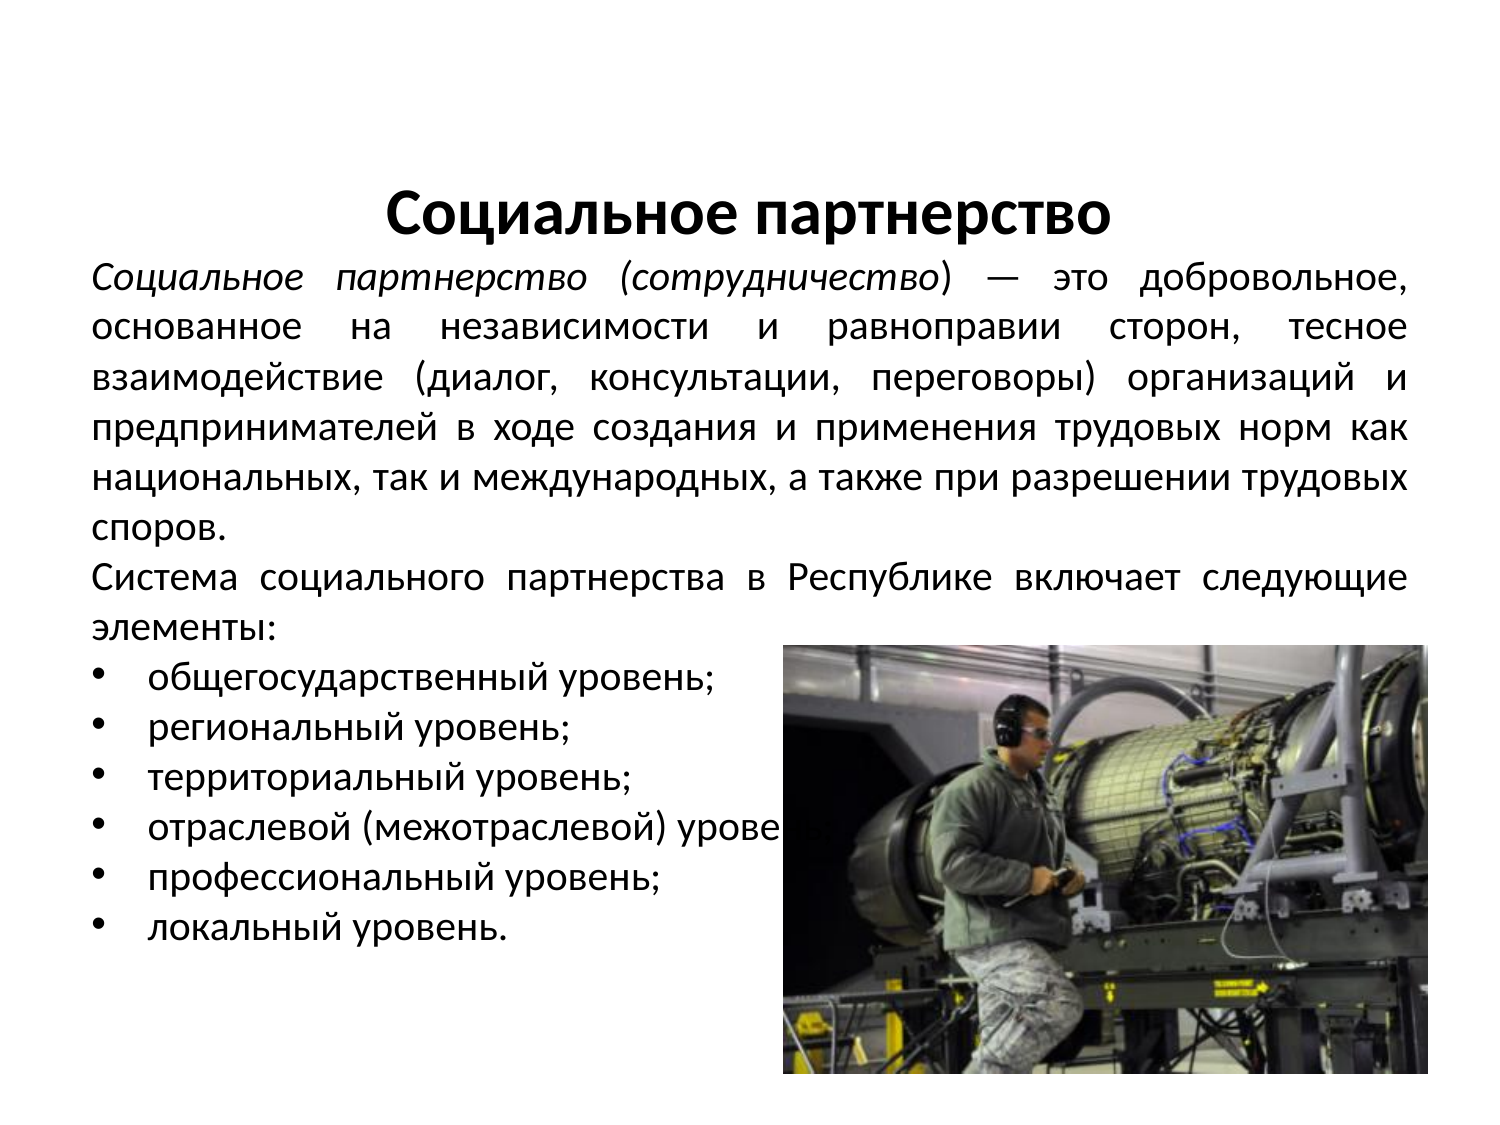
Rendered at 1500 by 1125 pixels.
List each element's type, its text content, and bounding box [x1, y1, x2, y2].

text_box Социальное партнерство Социальное партнерство (сотрудничество) — это добровольное, основанное на независимости и равноправии сторон, тесное взаимодействие (диалог, консультации, переговоры) организаций и предпринимателей в ходе создания и применения трудовых норм как национальных, так и международных, а также при разрешении трудовых споров. Система социального партнерства в Республике включает следующие элементы: общегосударственный уровень; региональный уровень; территориальный уровень; отраслевой (межотраслевой) уровень; профессиональный уровень; локальный уровень. [76, 161, 1424, 956]
picture [783, 644, 1428, 1075]
